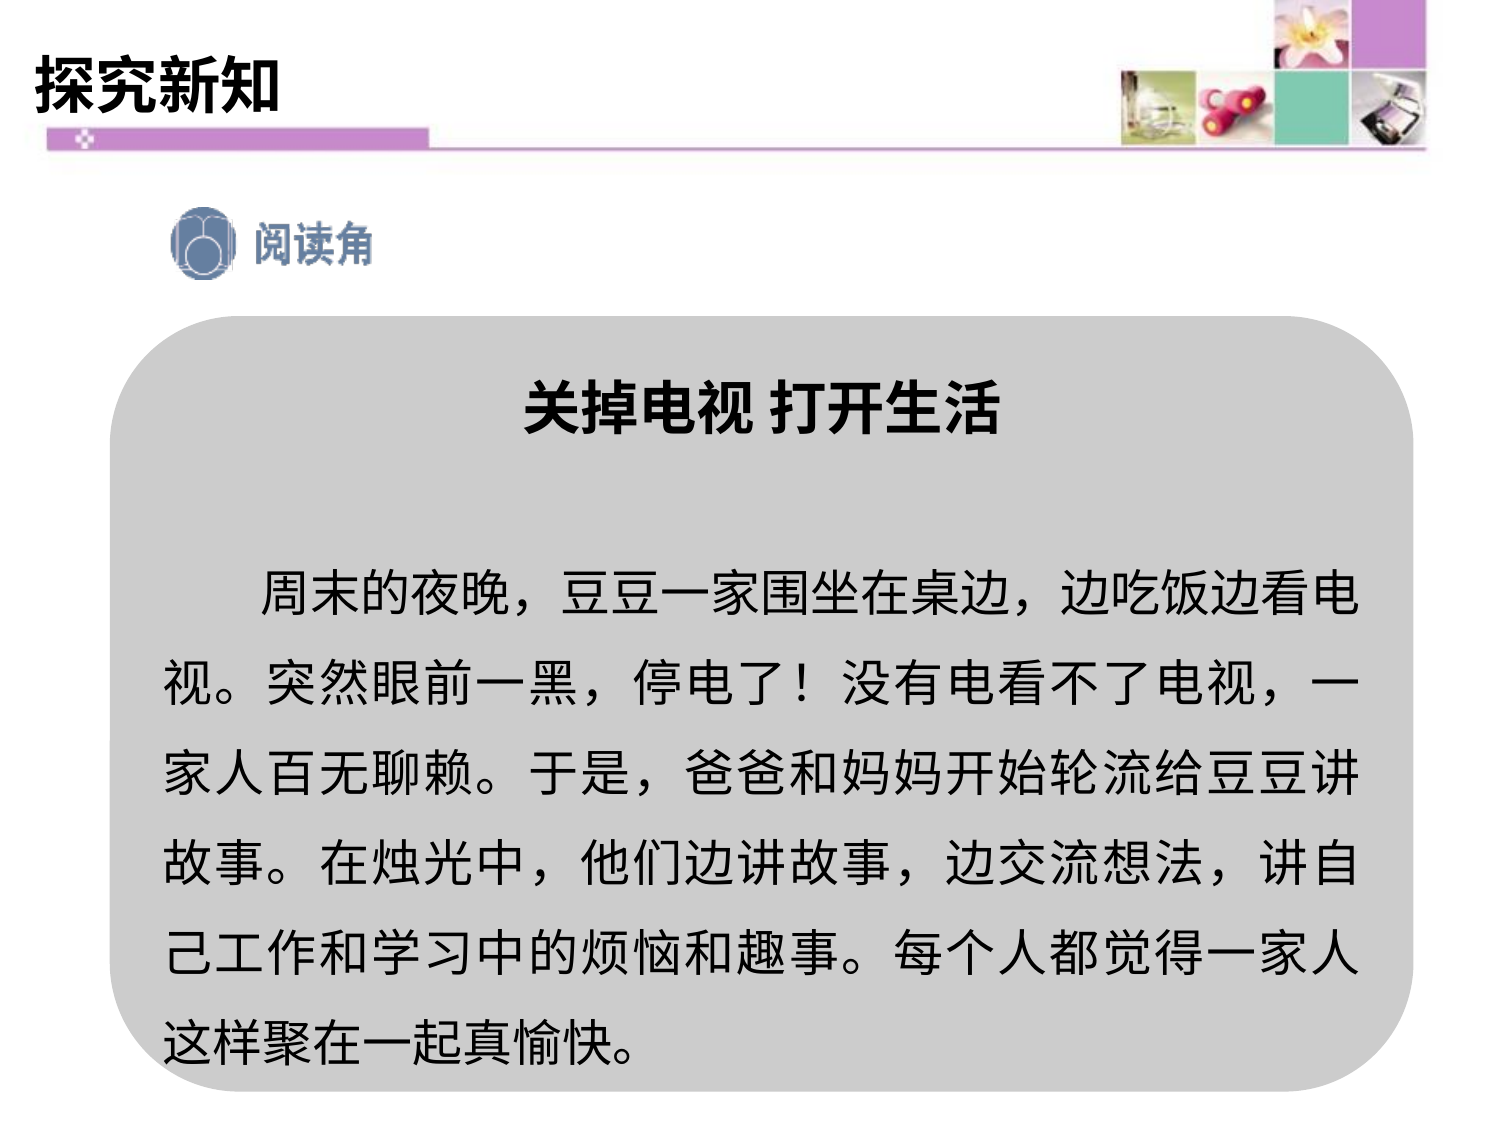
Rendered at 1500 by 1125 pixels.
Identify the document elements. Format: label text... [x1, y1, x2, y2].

title 探究新知 [18, 38, 1483, 119]
text_box 关掉电视 打开生活 周末的夜晚，豆豆一家围坐在桌边，边吃饭边看电视。突然眼前一黑，停电了！没有电看不了电视，一家人百无聊赖。于是，爸爸和妈妈开始轮流给豆豆讲故事。在烛光中，他们边讲故事，边交流想法，讲自己工作和学习中的烦恼和趣事。每个人都觉得一家人这样聚在一起真愉快。 [107, 313, 1416, 1094]
picture [0, 0, 1500, 1125]
